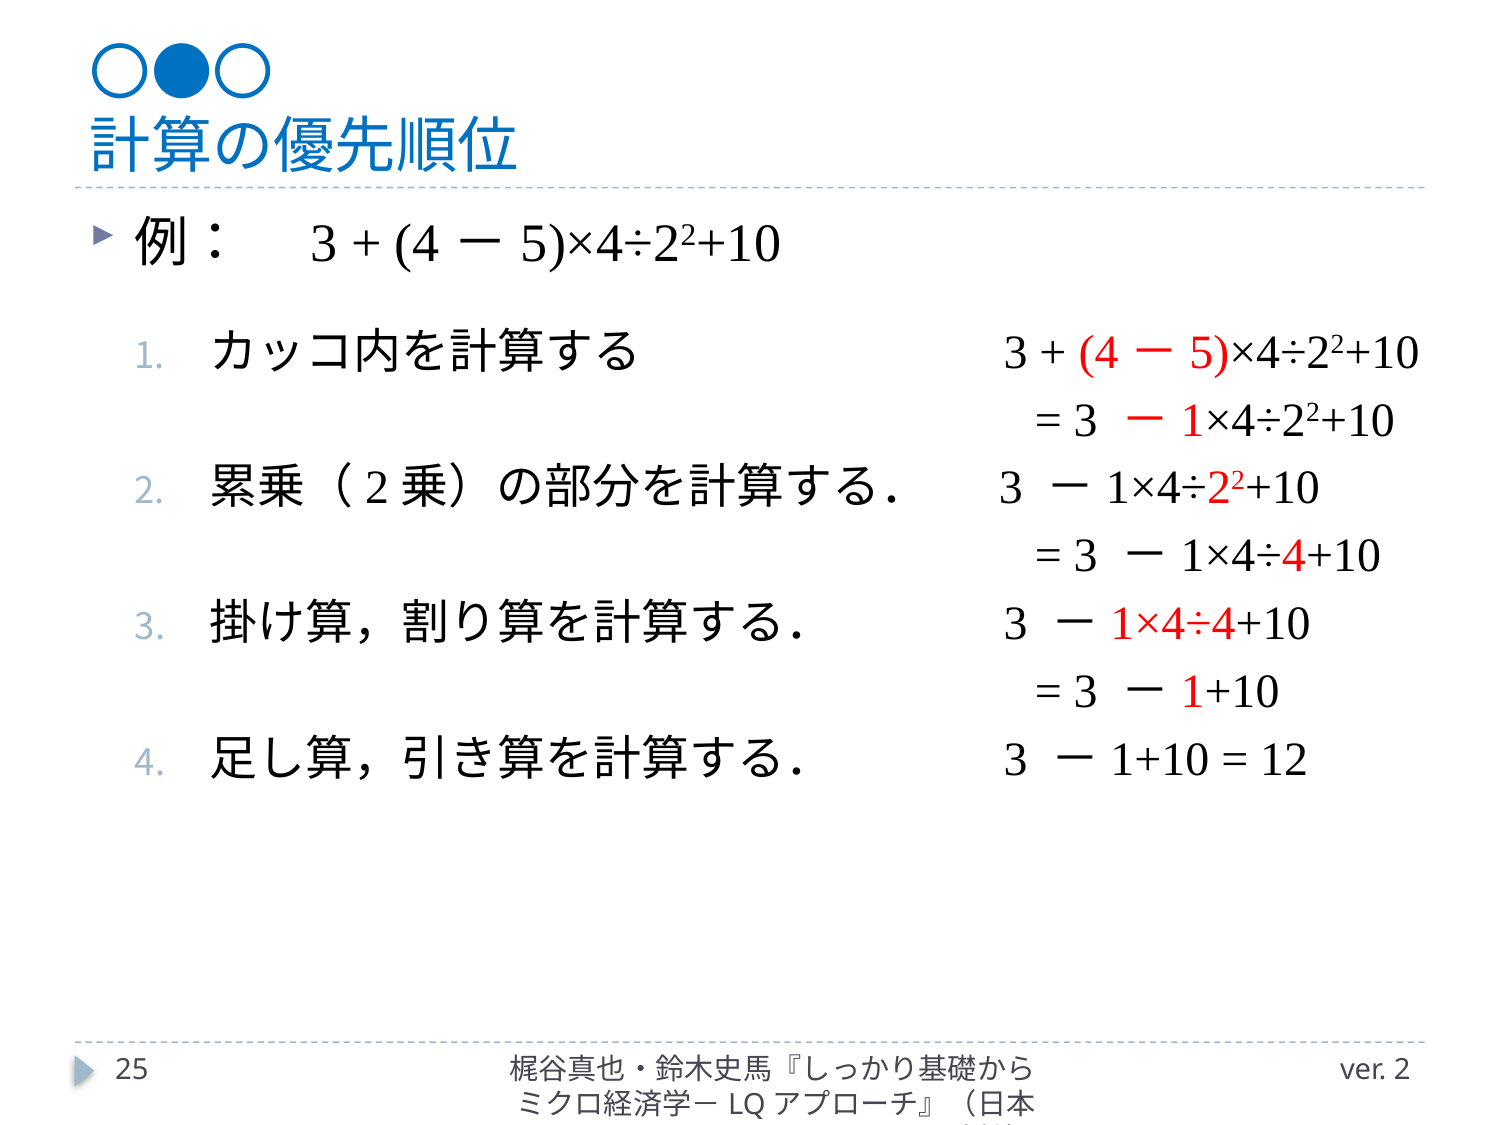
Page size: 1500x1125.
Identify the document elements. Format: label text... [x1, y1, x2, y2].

title 〇●〇 計算の優先順位 [75, 24, 1425, 188]
list 例： 3 + (4－5)×4÷22+10 カッコ内を計算する 3 + (4－5)×4÷22+10 = 3 －1×4÷22+10 累乗（2乗）の部分を計算する． 3 －1×4÷22+10 = 3 －1×4÷4+10 掛け算，割り算を計算する． 3 －1×4÷4+10 = 3 －1+10 足し算，引き算を計算する． 3 －1+10 = 12 [75, 200, 1471, 1010]
slide_number ver. 2 [1050, 1042, 1426, 1103]
footer 梶谷真也・鈴木史馬『しっかり基礎からミクロ経済学－LQアプローチ』（日本評論社） [475, 1042, 1050, 1103]
slide_number 25 [100, 1042, 426, 1103]
